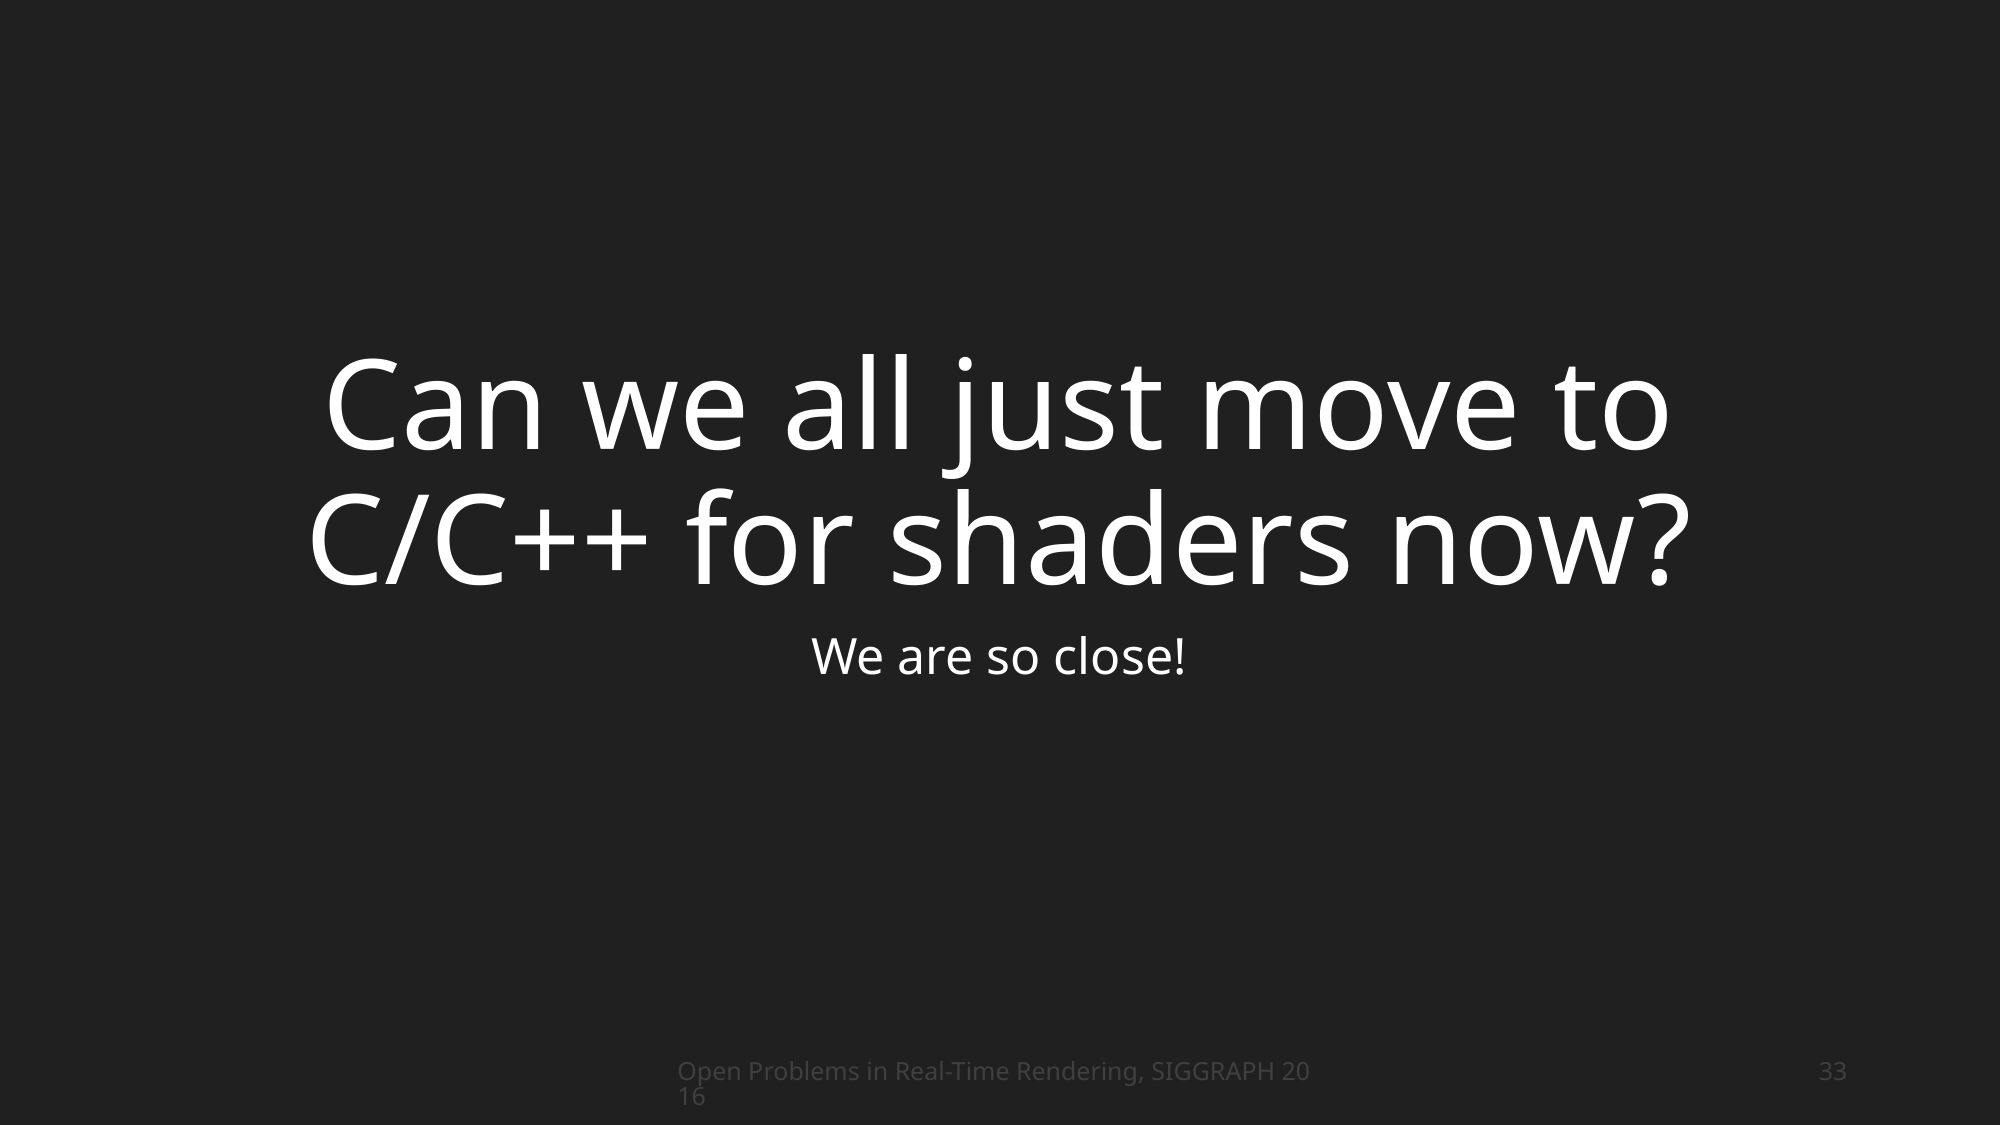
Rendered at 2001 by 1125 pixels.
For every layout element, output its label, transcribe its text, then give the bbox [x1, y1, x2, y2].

slide_number 33 [1412, 1042, 1863, 1103]
title Can we all just move to C/C++ for shaders now? [136, 151, 1862, 620]
list We are so close! [136, 623, 1862, 870]
footer Open Problems in Real-Time Rendering, SIGGRAPH 2016 [662, 1042, 1338, 1103]
